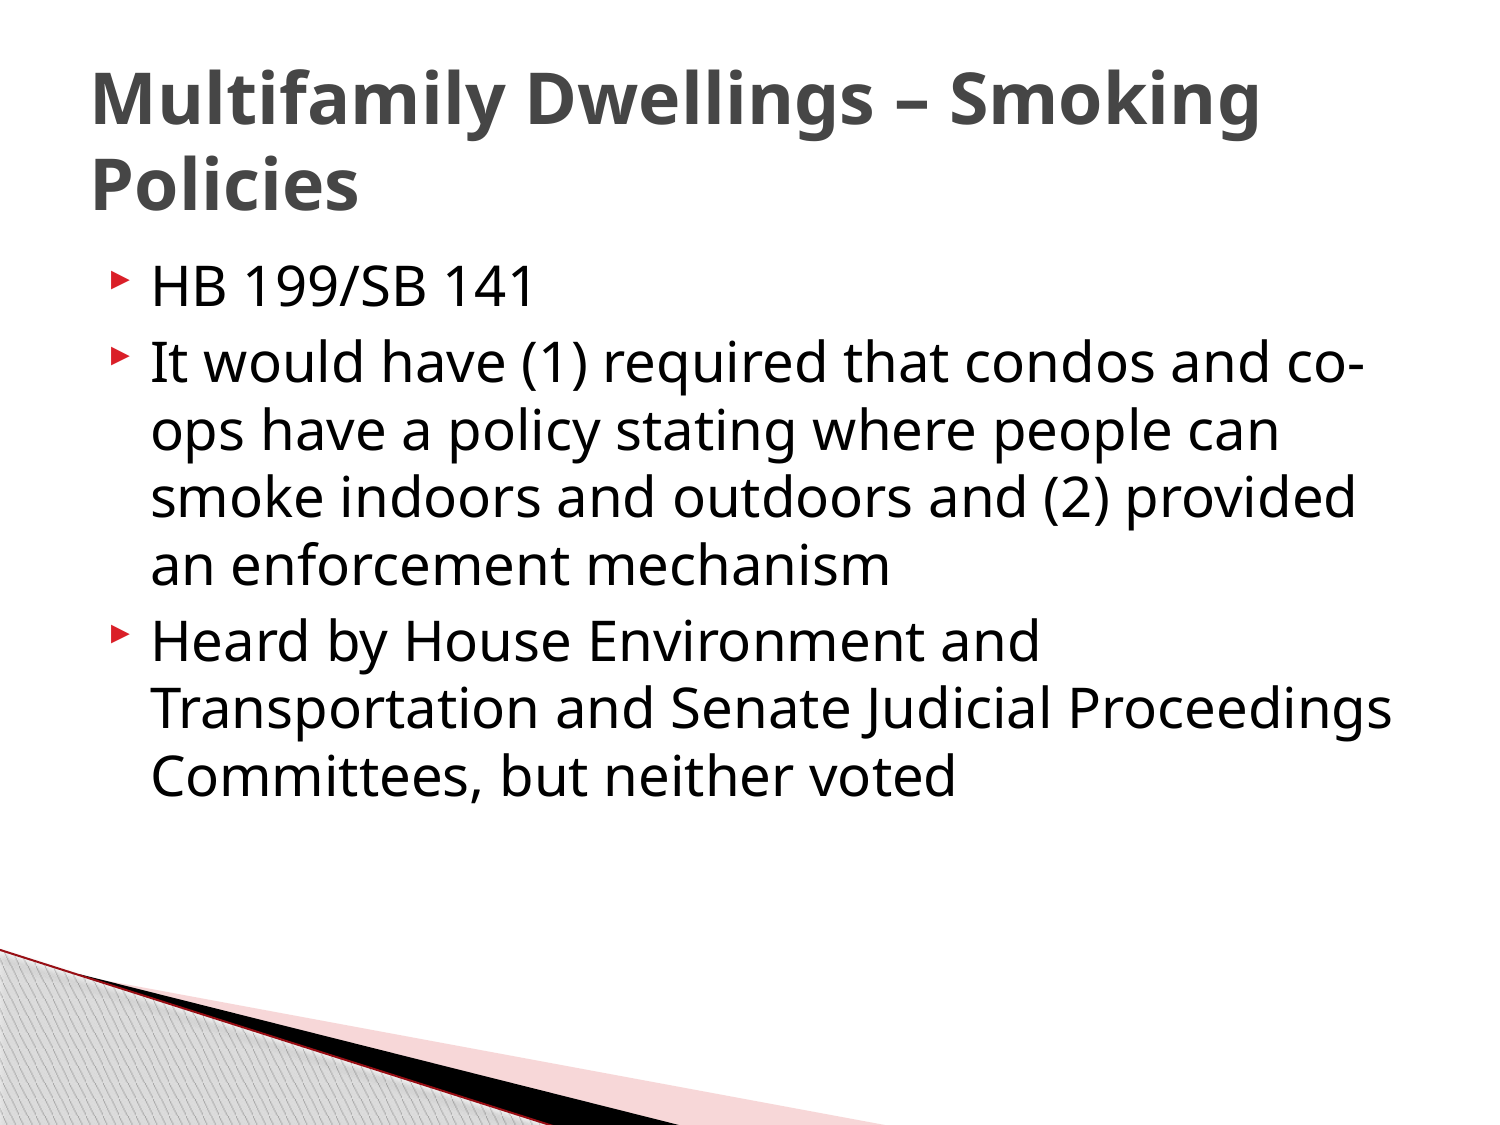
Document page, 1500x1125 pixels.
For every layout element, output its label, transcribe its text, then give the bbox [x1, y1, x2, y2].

list HB 199/SB 141 It would have (1) required that condos and co-ops have a policy stating where people can smoke indoors and outdoors and (2) provided an enforcement mechanism Heard by House Environment and Transportation and Senate Judicial Proceedings Committees, but neither voted [75, 243, 1425, 986]
title Multifamily Dwellings – Smoking Policies [75, 45, 1425, 233]
